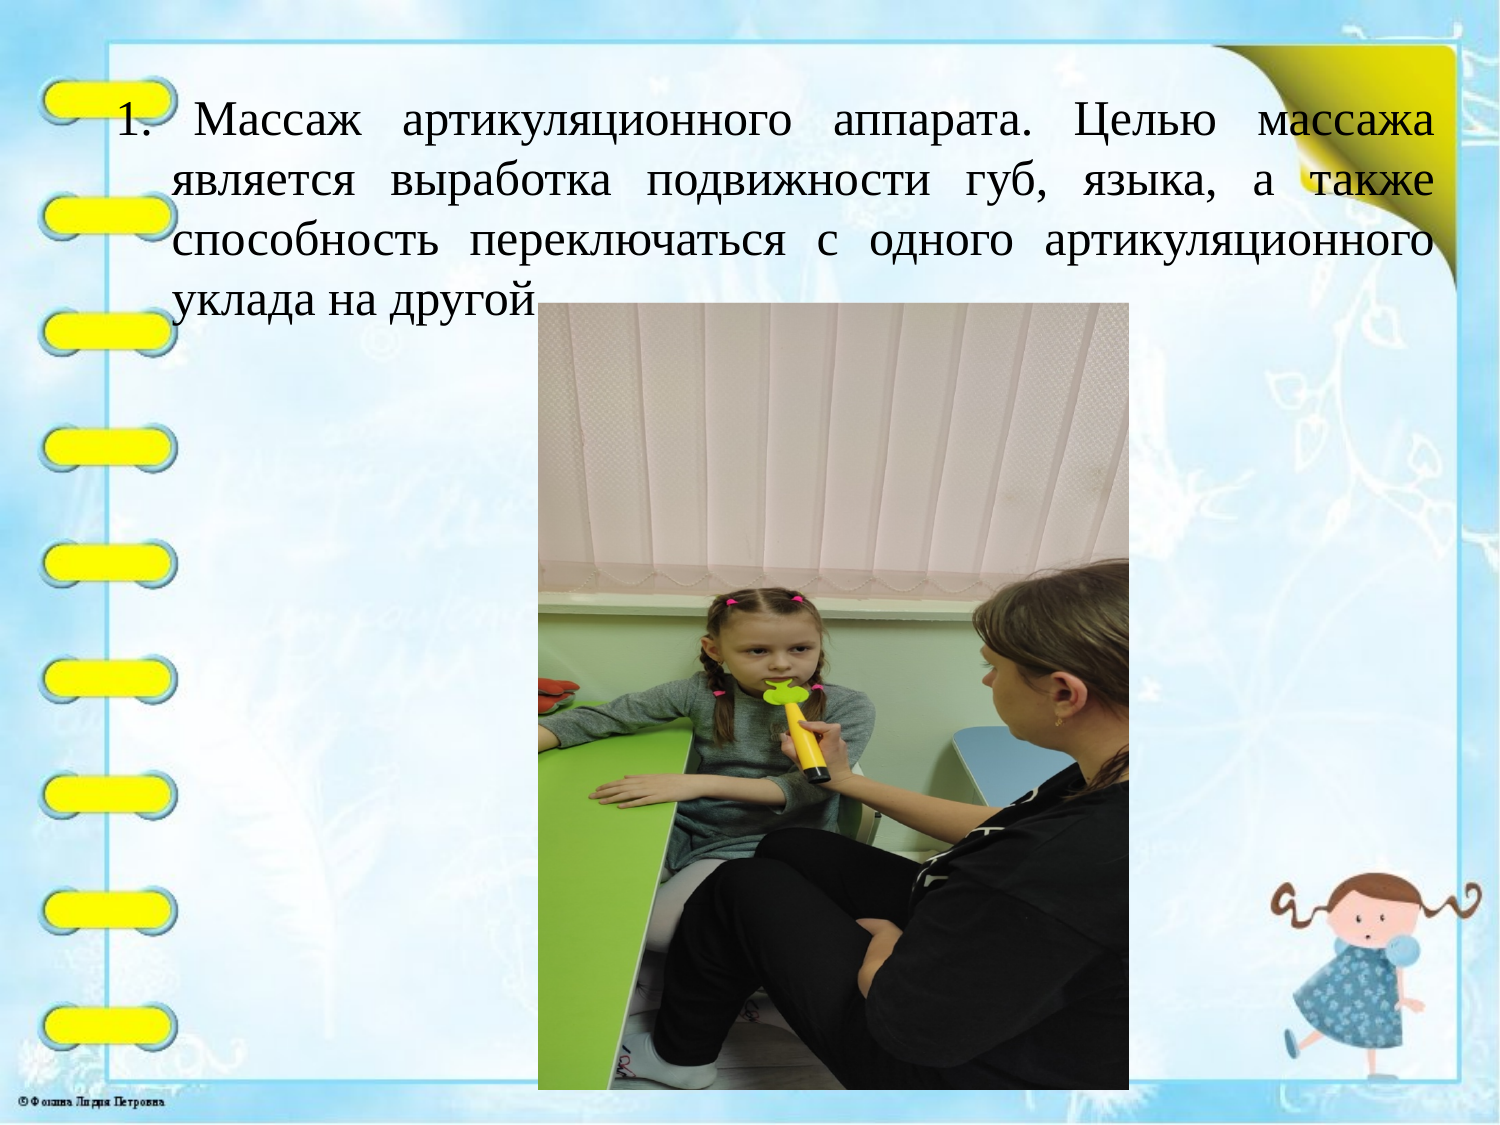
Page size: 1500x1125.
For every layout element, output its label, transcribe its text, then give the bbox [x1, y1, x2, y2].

picture [0, 0, 1500, 1125]
list 1. Массаж артикуляционного аппарата. Целью массажа является выработка подвижности губ, языка, а также способность переключаться с одного артикуляционного уклада на другой. [100, 78, 1451, 1017]
